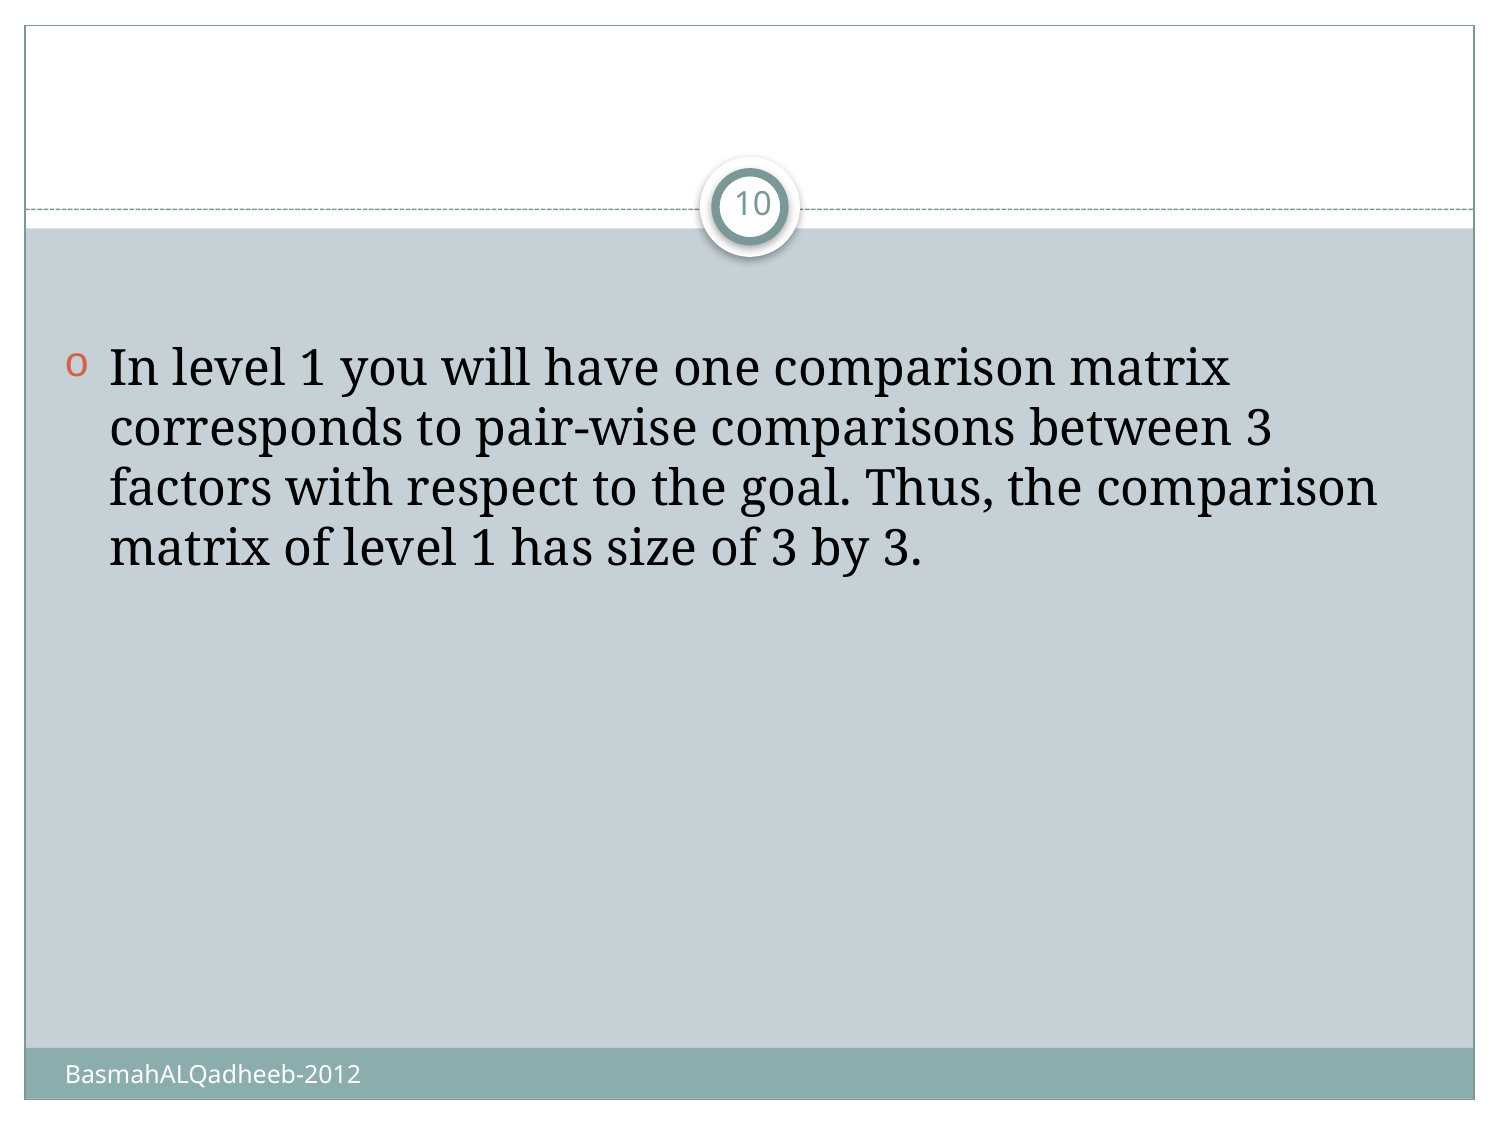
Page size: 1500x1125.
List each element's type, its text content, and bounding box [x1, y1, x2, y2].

list In level 1 you will have one comparison matrix corresponds to pair-wise comparisons between 3 factors with respect to the goal. Thus, the comparison matrix of level 1 has size of 3 by 3. [49, 250, 1445, 903]
slide_number 10 [715, 168, 791, 241]
footer BasmahALQadheeb-2012 [50, 1051, 638, 1112]
